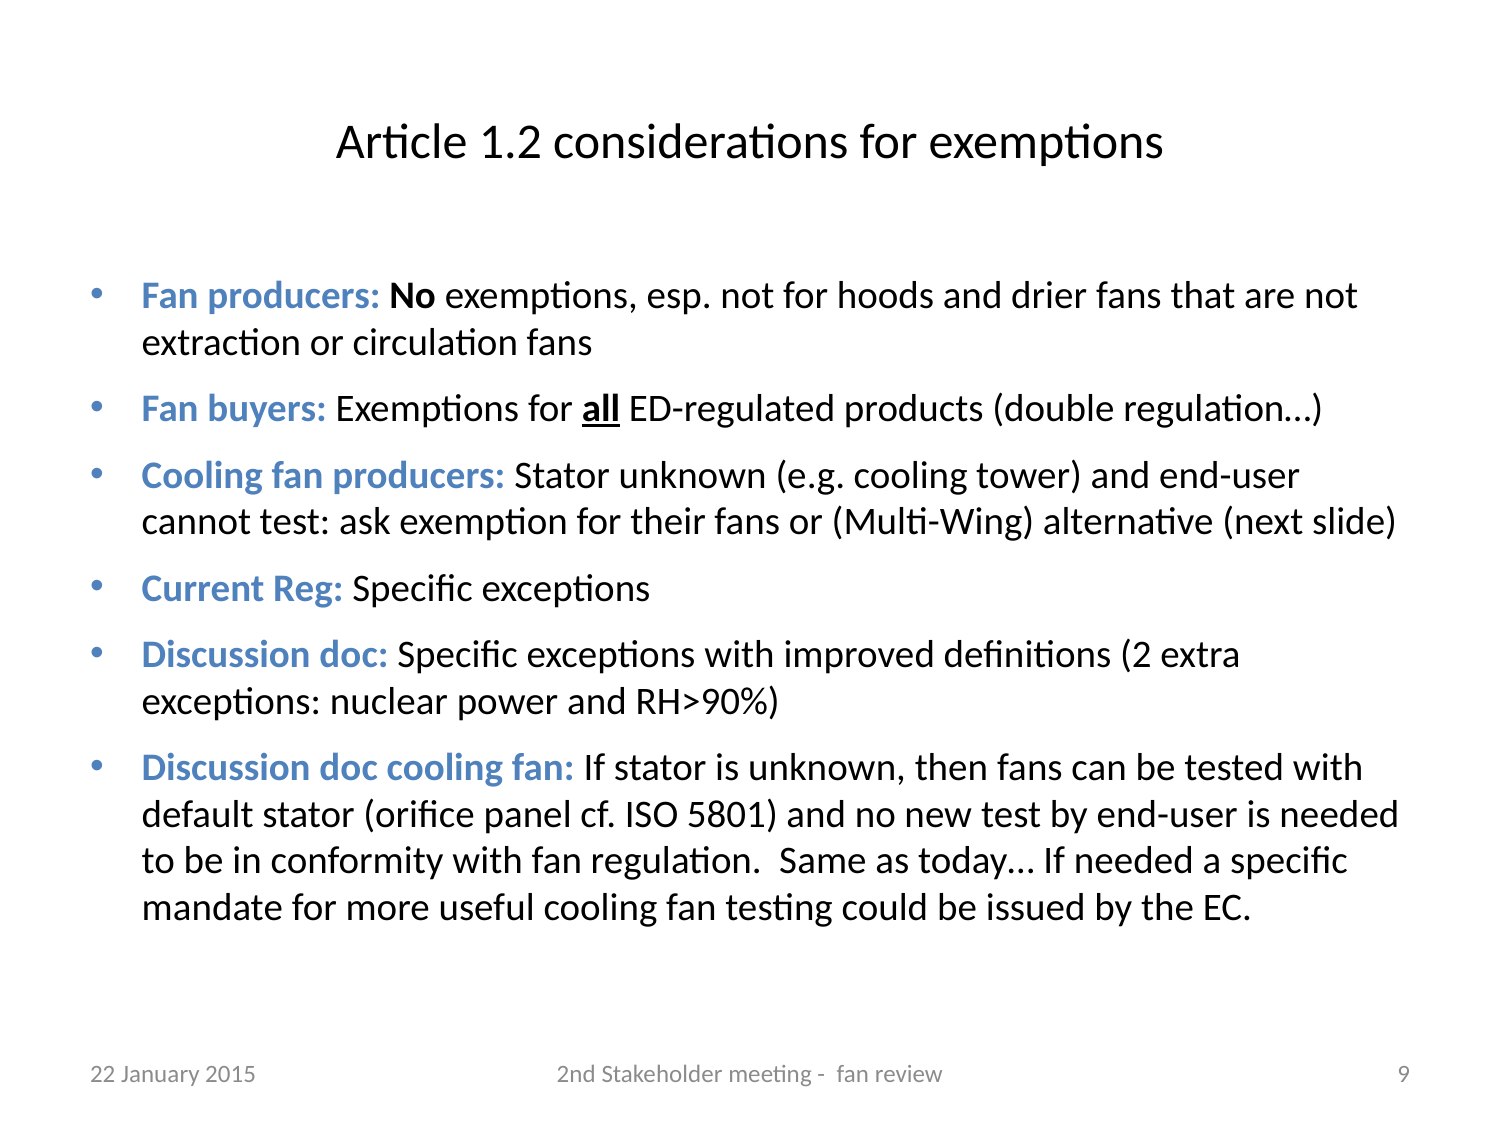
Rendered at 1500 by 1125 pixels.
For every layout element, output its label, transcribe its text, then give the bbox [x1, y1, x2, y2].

list Fan producers: No exemptions, esp. not for hoods and drier fans that are not extraction or circulation fans Fan buyers: Exemptions for all ED-regulated products (double regulation…) Cooling fan producers: Stator unknown (e.g. cooling tower) and end-user cannot test: ask exemption for their fans or (Multi-Wing) alternative (next slide) Current Reg: Specific exceptions Discussion doc: Specific exceptions with improved definitions (2 extra exceptions: nuclear power and RH>90%) Discussion doc cooling fan: If stator is unknown, then fans can be tested with default stator (orifice panel cf. ISO 5801) and no new test by end-user is needed to be in conformity with fan regulation. Same as today… If needed a specific mandate for more useful cooling fan testing could be issued by the EC. [75, 262, 1425, 1005]
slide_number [75, 1042, 425, 1103]
footer 2nd Stakeholder meeting - fan review [512, 1042, 988, 1103]
slide_number 9 [1074, 1042, 1425, 1103]
title Article 1.2 considerations for exemptions [75, 45, 1425, 233]
